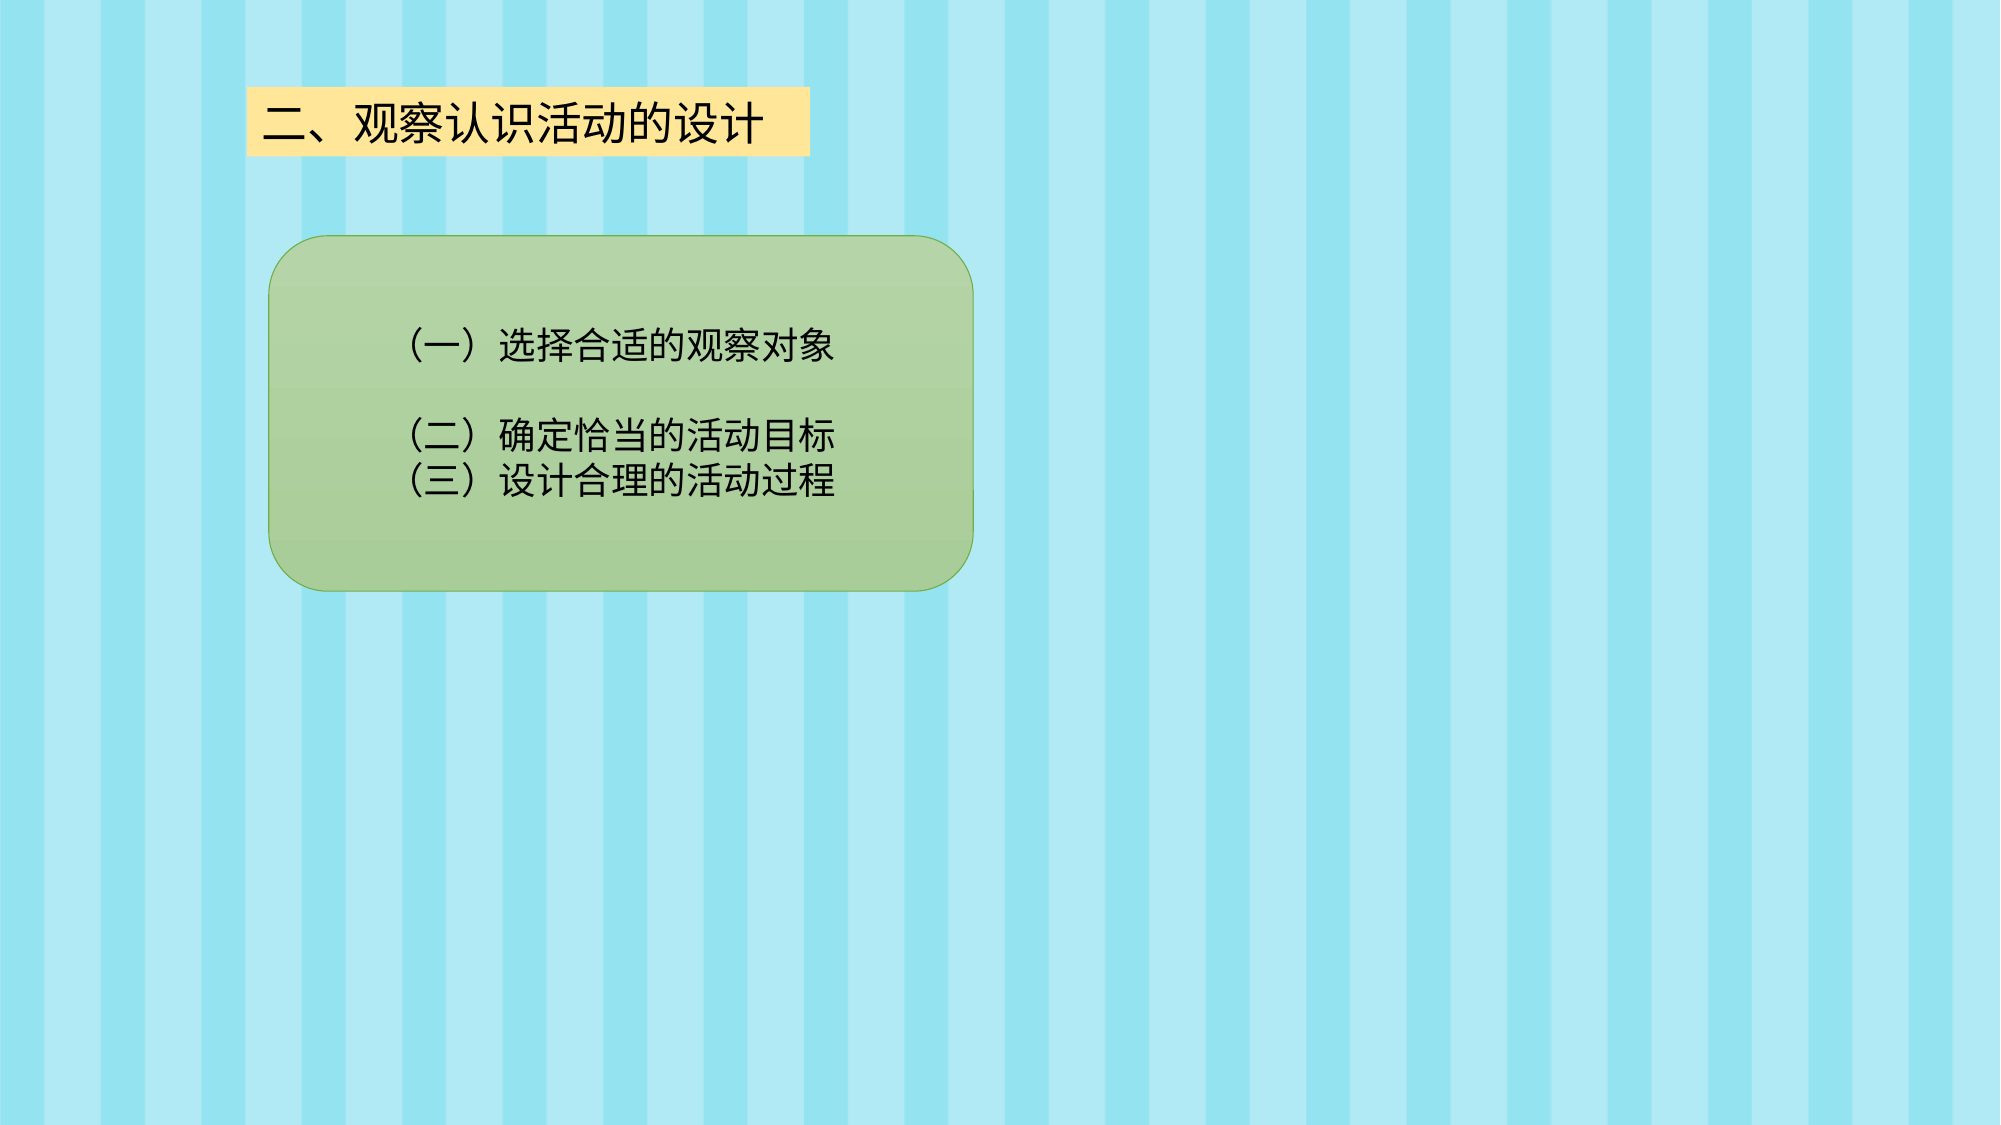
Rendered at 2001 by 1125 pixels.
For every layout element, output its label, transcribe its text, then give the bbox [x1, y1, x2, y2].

text_box [268, 235, 974, 592]
text_box （一）选择合适的观察对象 （二）确定恰当的活动目标 （三）设计合理的活动过程 [273, 314, 949, 510]
picture [0, 0, 2000, 1125]
text_box 二、观察认识活动的设计 [247, 86, 811, 157]
